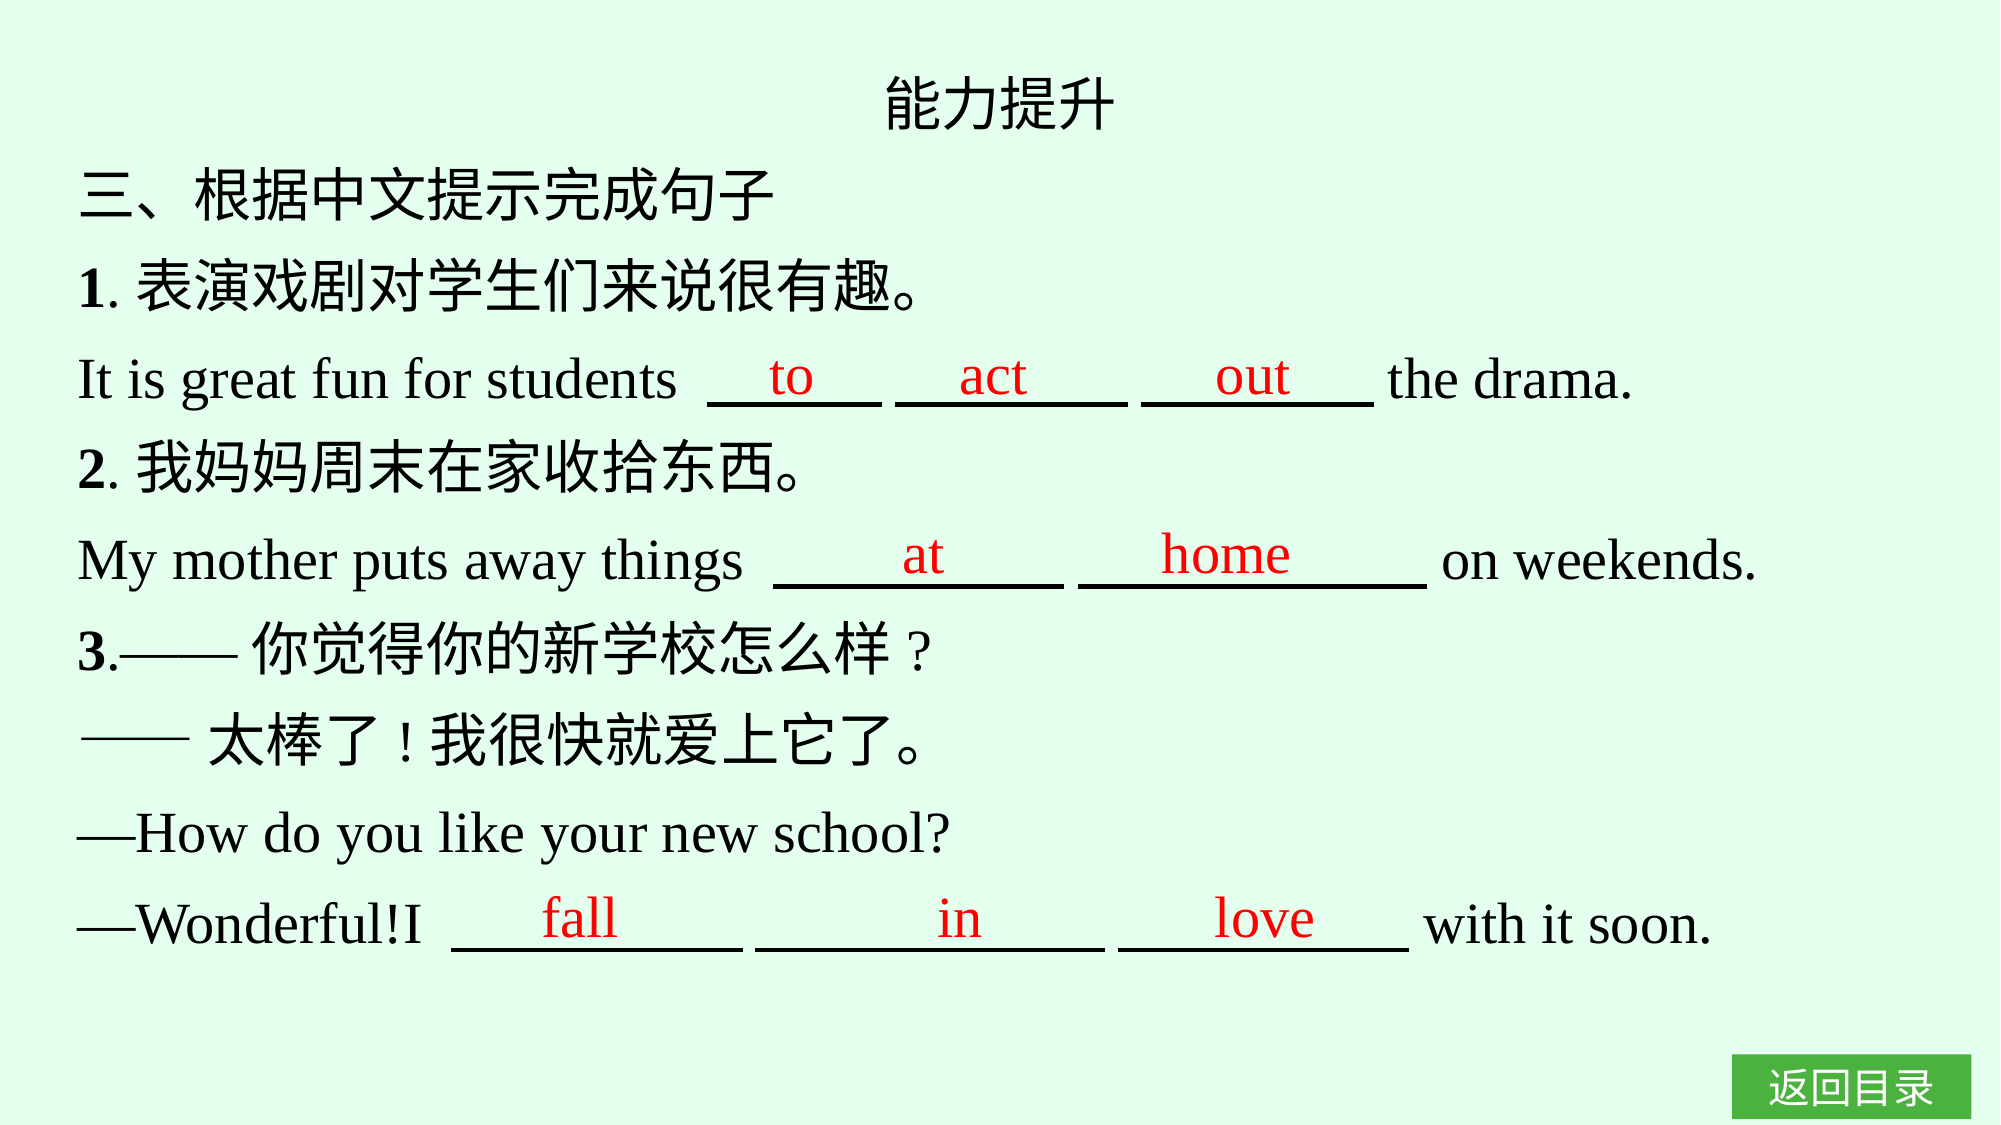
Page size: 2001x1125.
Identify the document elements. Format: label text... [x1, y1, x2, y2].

text_box at home [887, 493, 1307, 593]
text_box fall in love [526, 857, 1331, 957]
text_box to act out [754, 314, 1306, 414]
text_box 能力提升 三、根据中文提示完成句子 1.表演戏剧对学生们来说很有趣。 It is great fun for students the drama. 2.我妈妈周末在家收拾东西。 My mother puts away things on weekends. 3.——你觉得你的新学校怎么样? ——太棒了!我很快就爱上它了。 —How do you like your new school? —Wonderful!I with it soon. [62, 38, 1938, 963]
